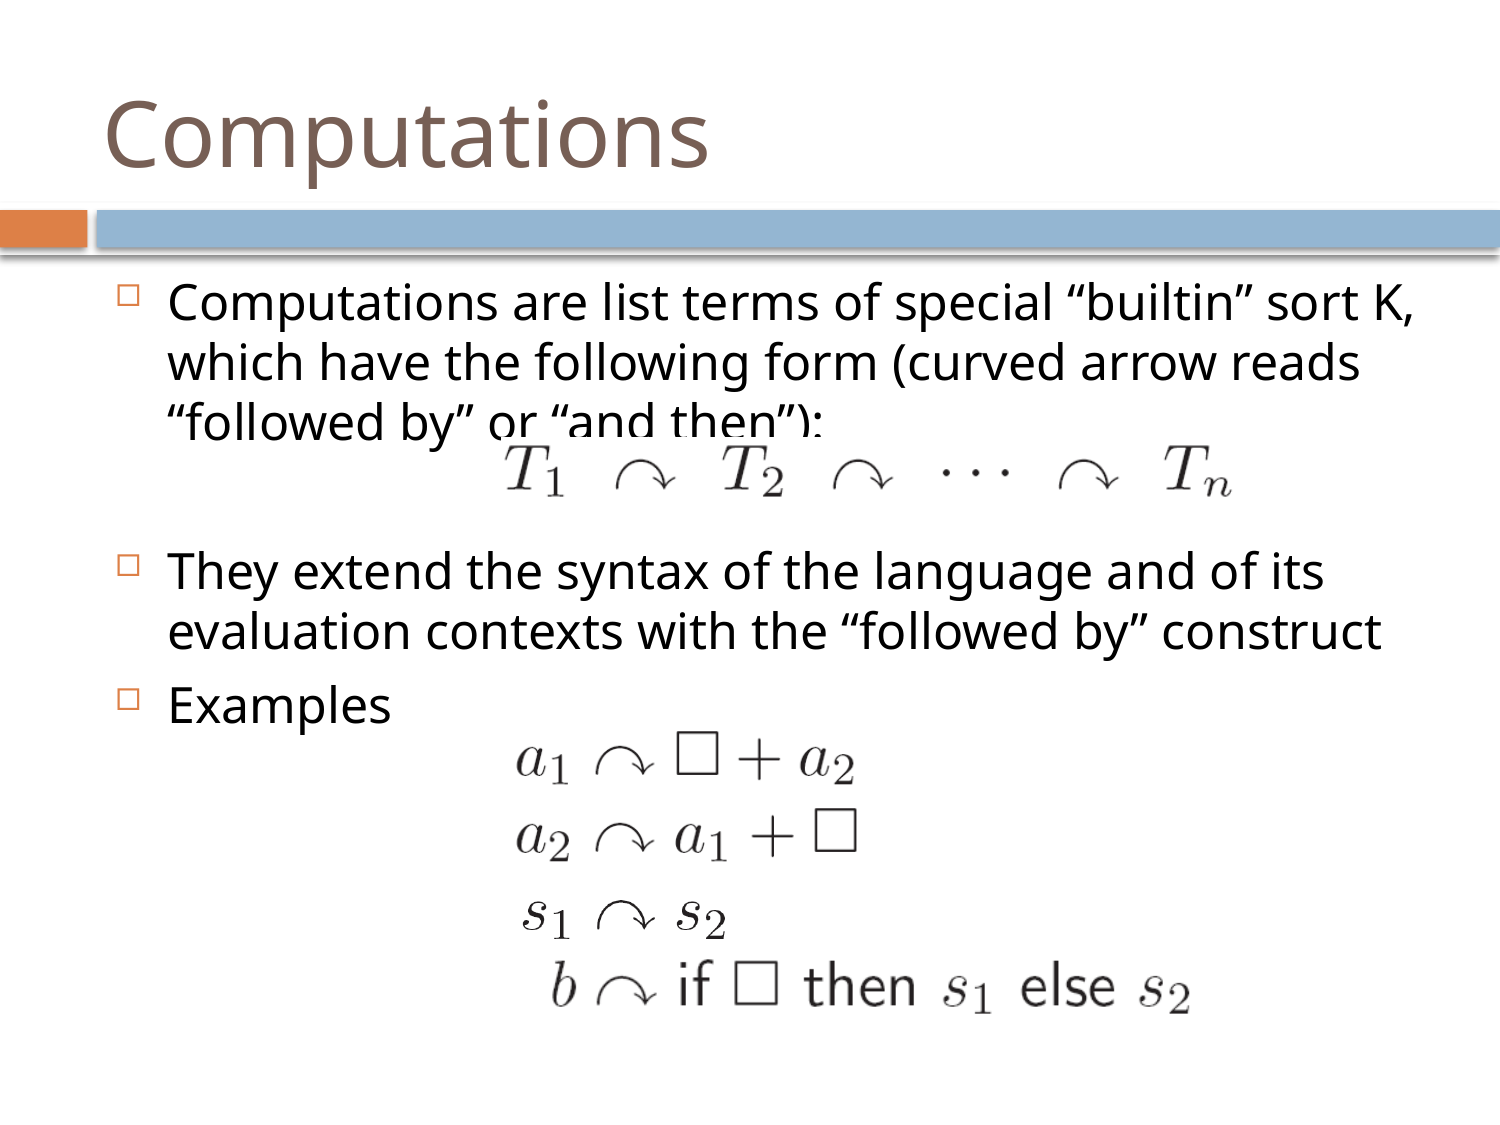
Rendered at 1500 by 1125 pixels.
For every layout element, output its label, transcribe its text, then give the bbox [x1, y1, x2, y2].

picture [504, 724, 876, 879]
list Computations are list terms of special “builtin” sort K, which have the following form (curved arrow reads “followed by” or “and then”): They extend the syntax of the language and of its evaluation contexts with the “followed by” construct Examples [100, 262, 1438, 1000]
picture [512, 890, 1206, 1026]
picture [501, 437, 1238, 505]
title Computations [87, 37, 1463, 225]
